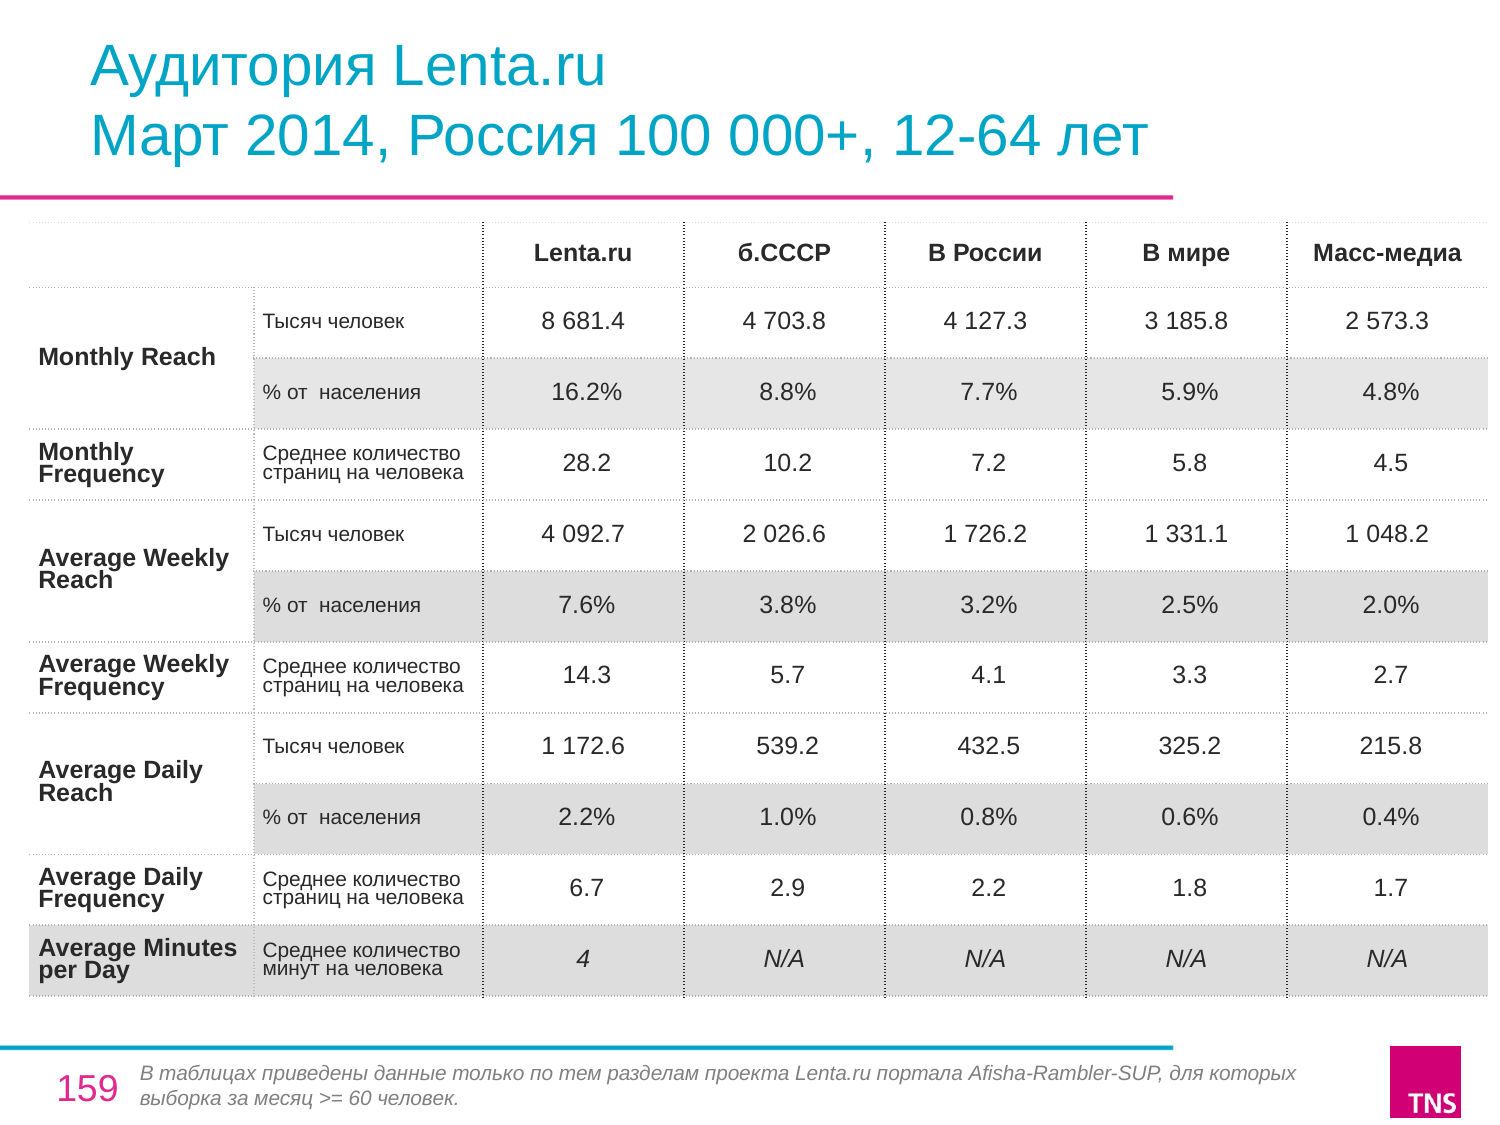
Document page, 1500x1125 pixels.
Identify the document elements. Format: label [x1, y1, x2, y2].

table_cell [29, 287, 1488, 996]
title [74, 8, 1476, 187]
picture [0, 0, 1500, 1125]
table_header [29, 223, 1488, 287]
text_box [125, 1052, 1388, 1117]
slide_number [40, 1055, 392, 1125]
